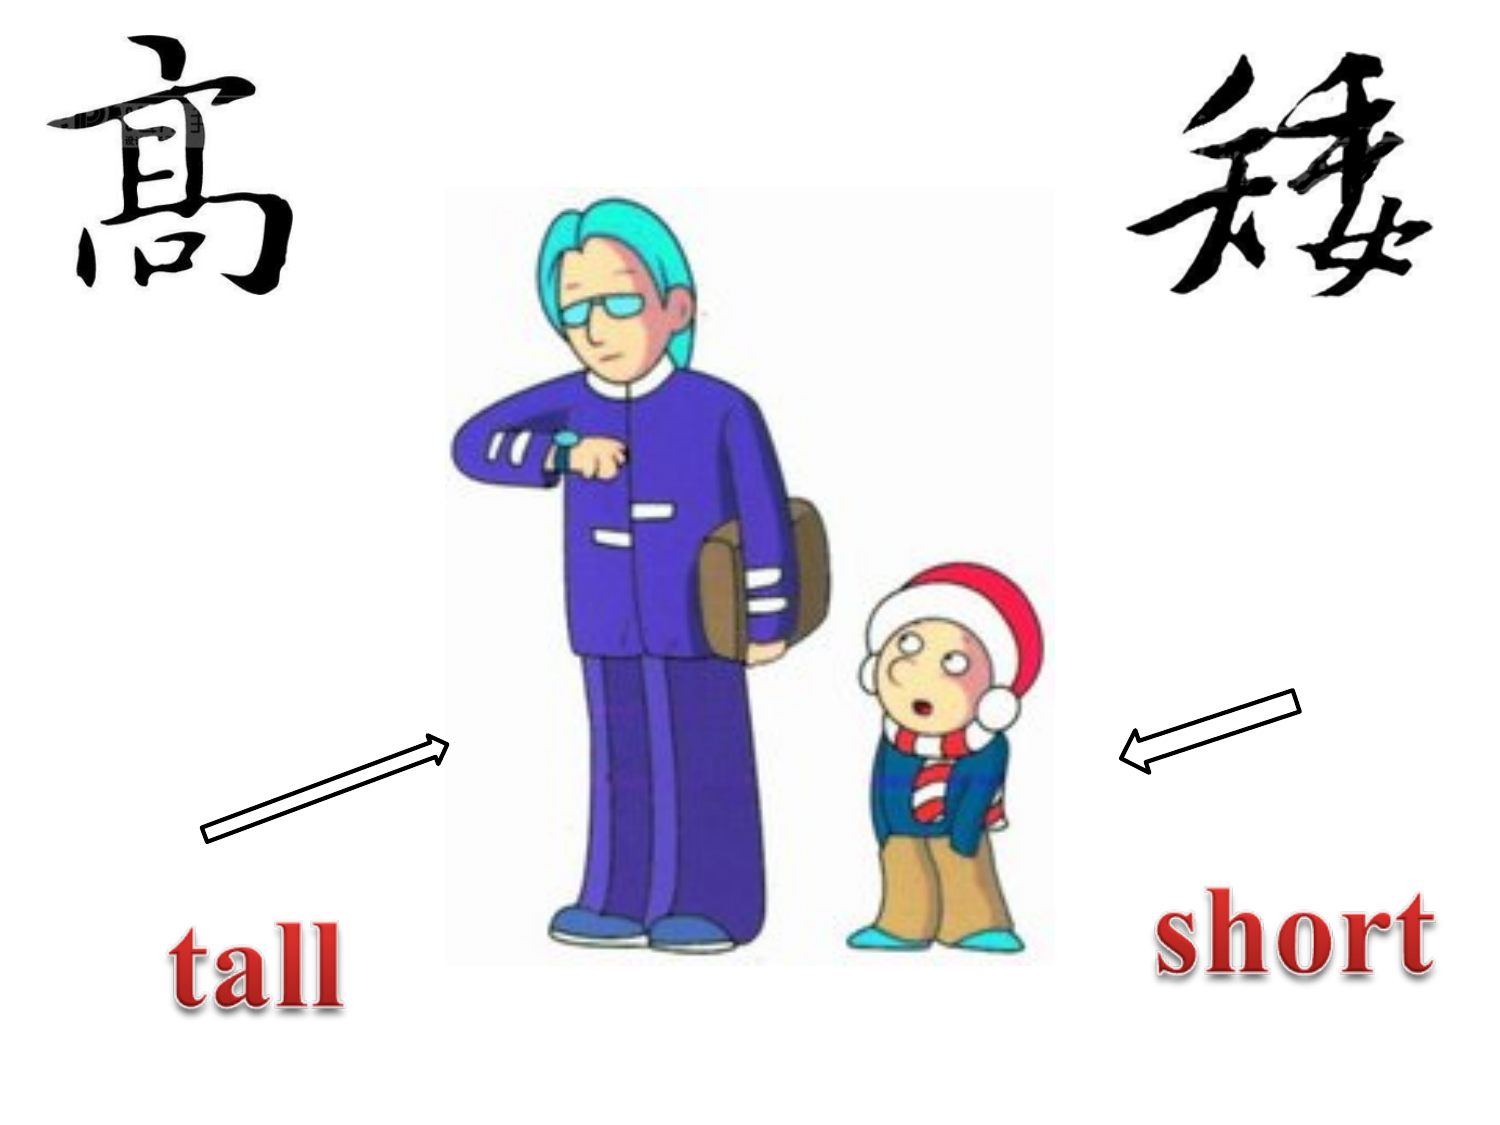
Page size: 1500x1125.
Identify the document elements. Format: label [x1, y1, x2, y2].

picture [1101, 34, 1446, 330]
picture [1063, 806, 1500, 1022]
text_box [199, 733, 440, 840]
picture [46, 34, 294, 295]
picture [445, 187, 1055, 966]
text_box [1119, 688, 1302, 775]
picture [77, 841, 435, 1057]
